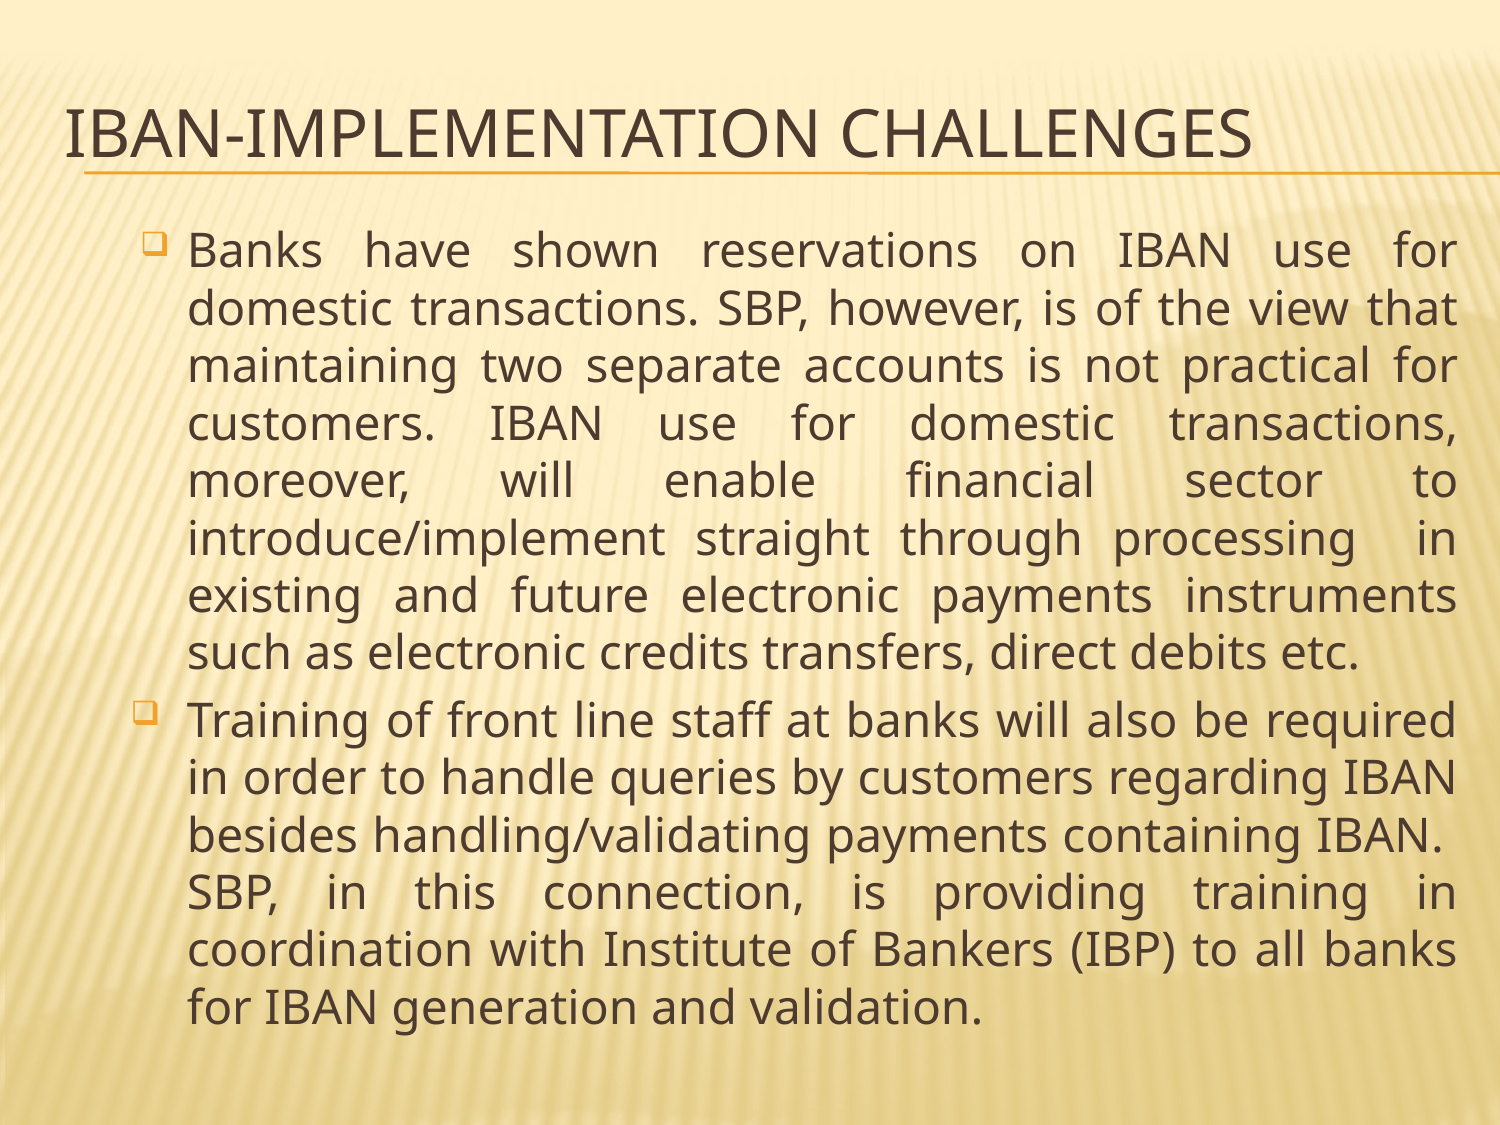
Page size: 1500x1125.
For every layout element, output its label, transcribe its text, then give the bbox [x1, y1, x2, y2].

title IBAN-implementation Challenges [50, 62, 1475, 200]
list Banks have shown reservations on IBAN use for domestic transactions. SBP, however, is of the view that maintaining two separate accounts is not practical for customers. IBAN use for domestic transactions, moreover, will enable financial sector to introduce/implement straight through processing in existing and future electronic payments instruments such as electronic credits transfers, direct debits etc. Training of front line staff at banks will also be required in order to handle queries by customers regarding IBAN besides handling/validating payments containing IBAN. SBP, in this connection, is providing training in coordination with Institute of Bankers (IBP) to all banks for IBAN generation and validation. [49, 212, 1476, 1125]
